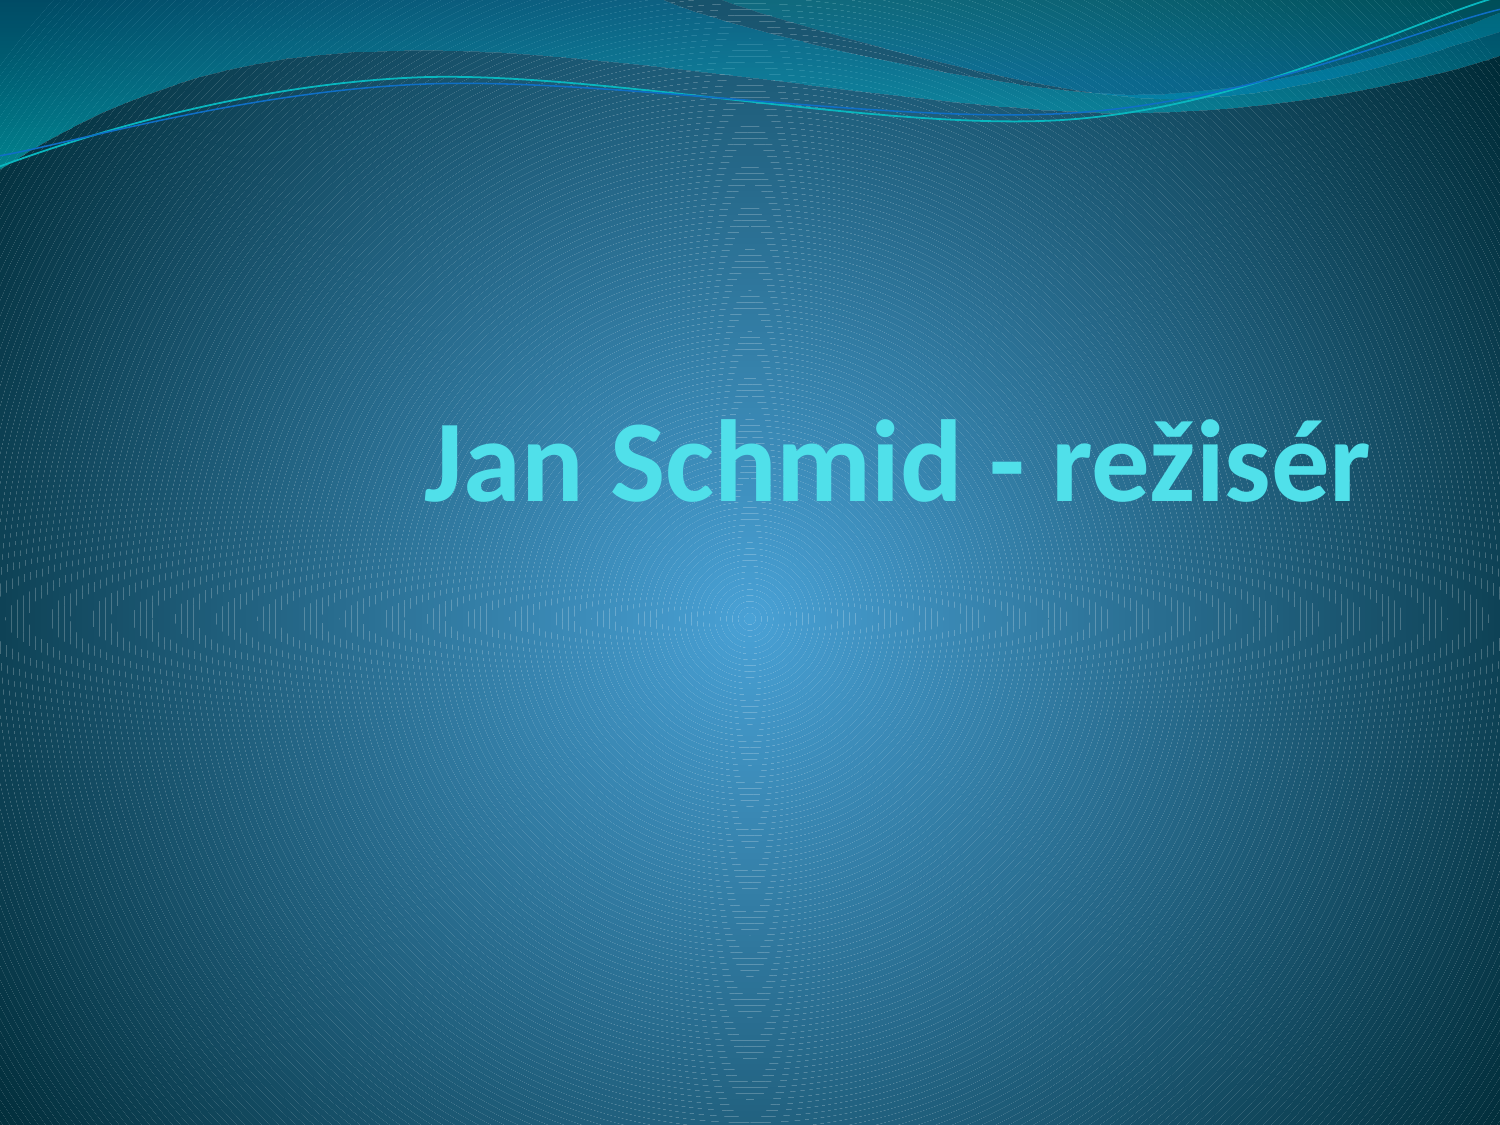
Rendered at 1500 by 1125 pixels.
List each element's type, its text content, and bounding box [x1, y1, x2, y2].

title Jan Schmid - režisér [87, 224, 1376, 525]
